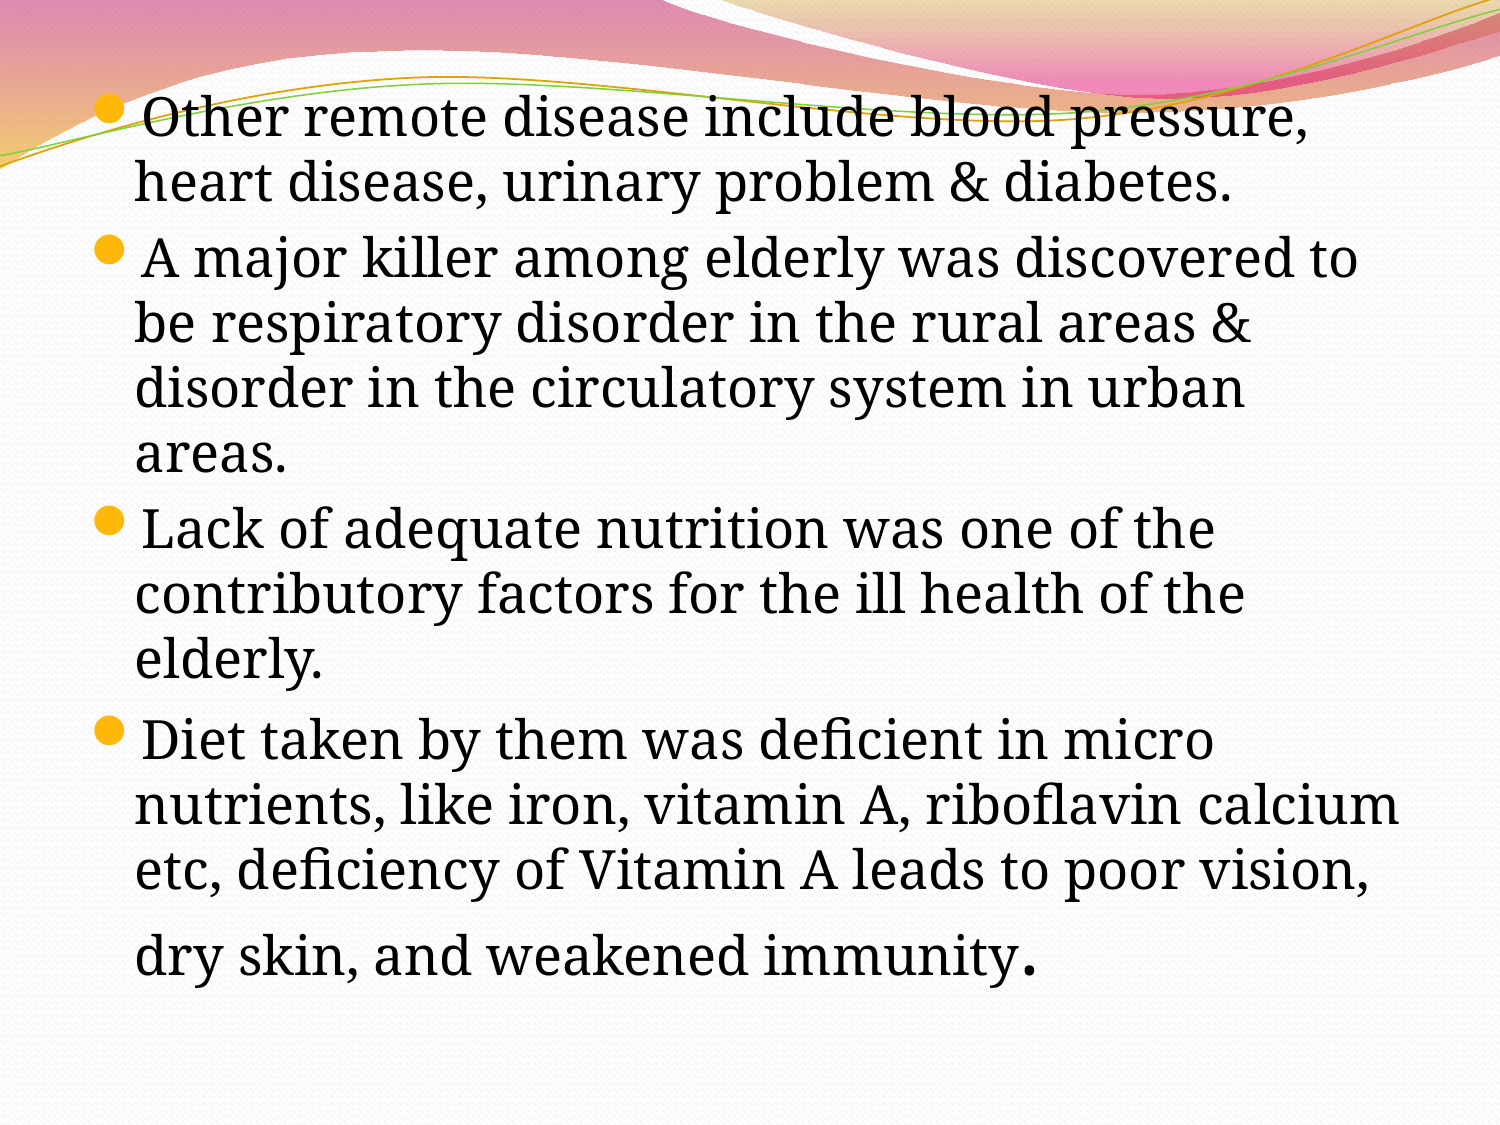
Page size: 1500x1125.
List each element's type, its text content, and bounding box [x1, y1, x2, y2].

list Other remote disease include blood pressure, heart disease, urinary problem & diabetes. A major killer among elderly was discovered to be respiratory disorder in the rural areas & disorder in the circulatory system in urban areas. Lack of adequate nutrition was one of the contributory factors for the ill health of the elderly. Diet taken by them was deficient in micro nutrients, like iron, vitamin A, riboflavin calcium etc, deficiency of Vitamin A leads to poor vision, dry skin, and weakened immunity. [74, 74, 1426, 1006]
